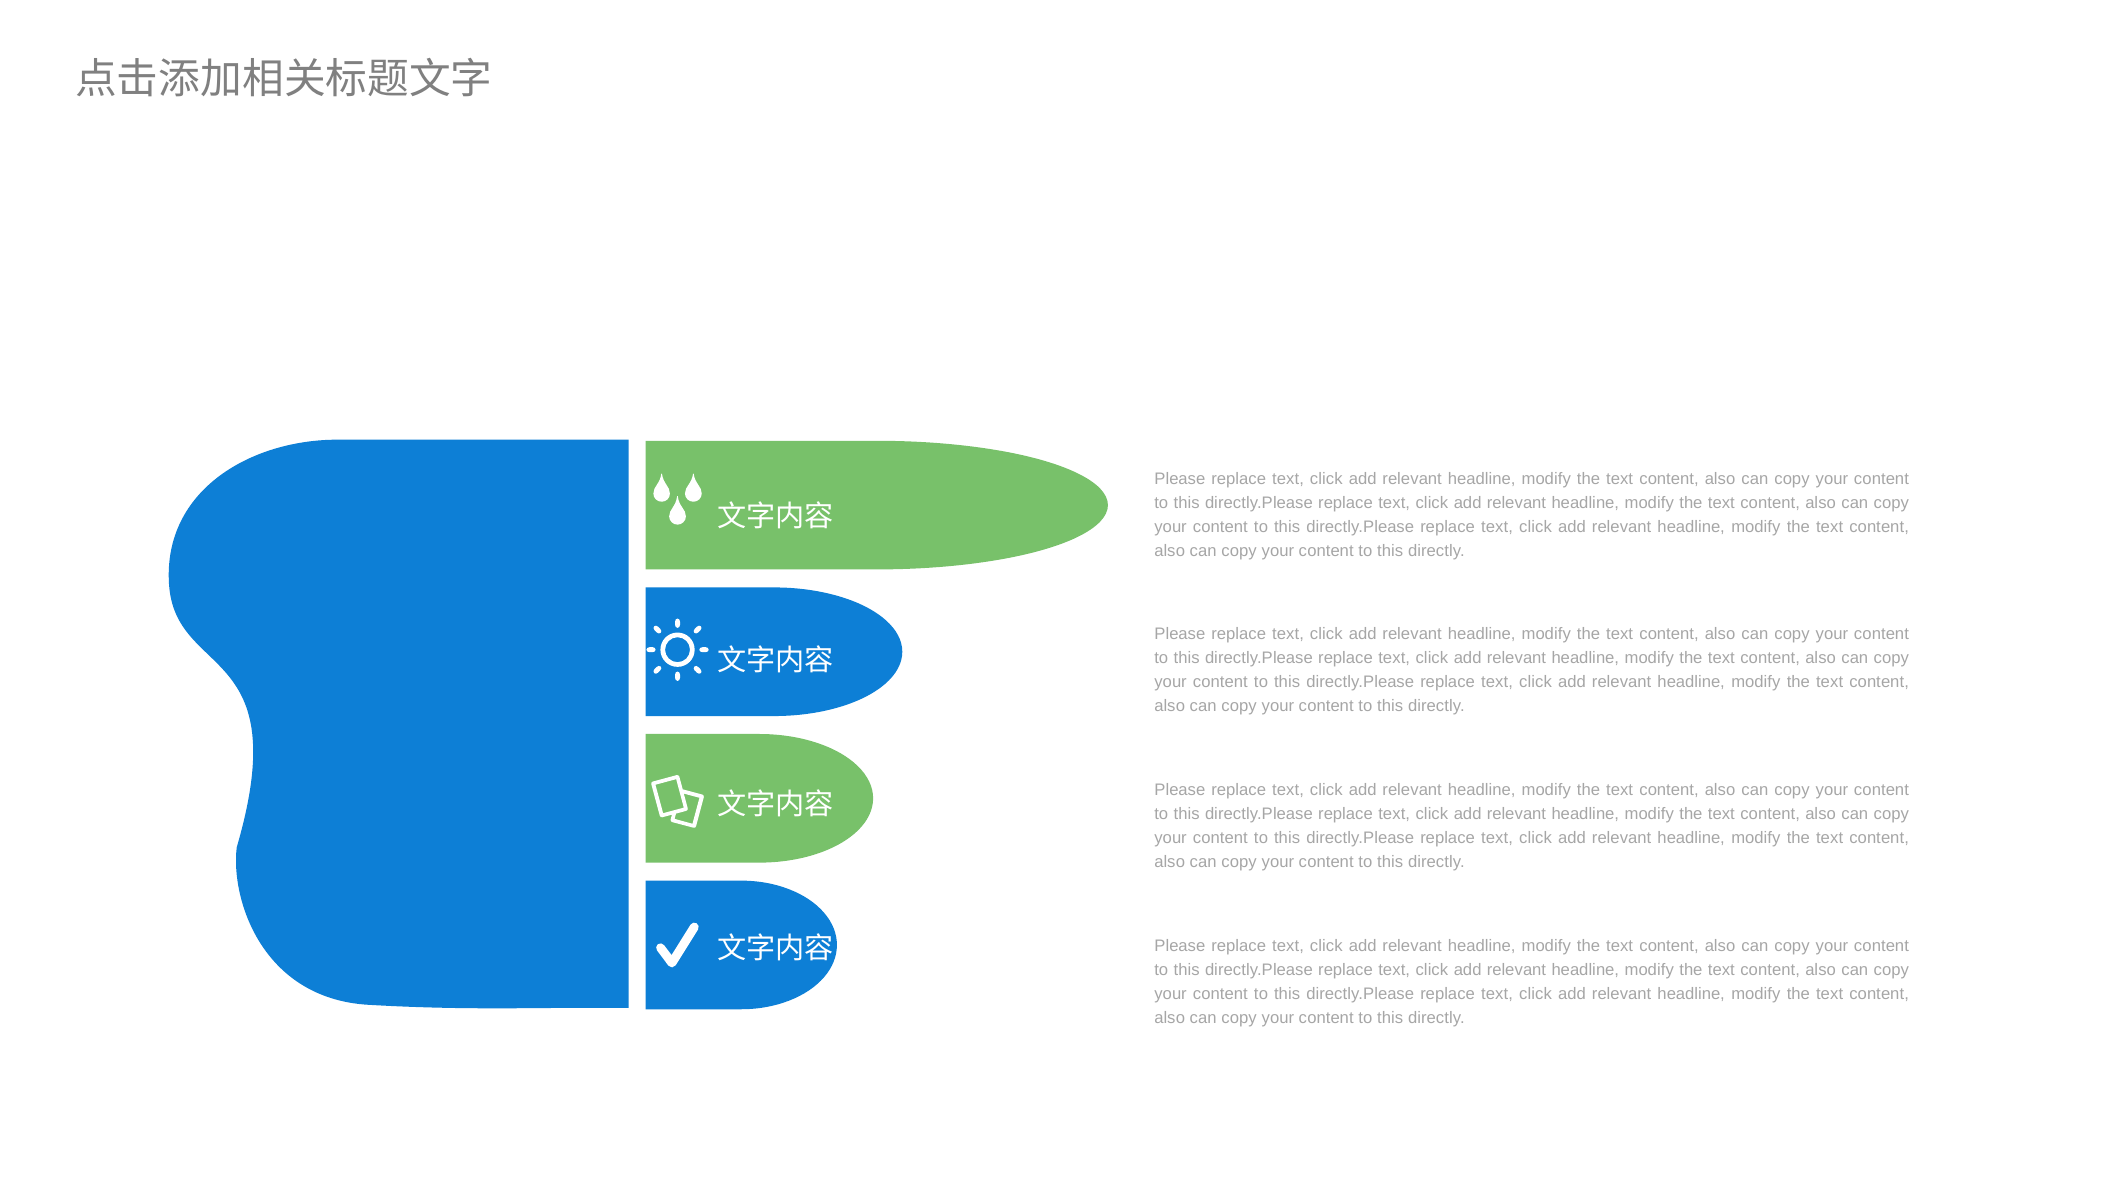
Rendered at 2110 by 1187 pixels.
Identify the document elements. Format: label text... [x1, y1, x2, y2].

text_box [167, 438, 630, 1010]
text_box Please replace text, click add relevant headline, modify the text content, also can copy your content to this directly.Please replace text, click add relevant headline, modify the text content, also can copy your content to this directly.Please replace text, click add relevant headline, modify the text content, also can copy your content to this directly. [1154, 619, 1911, 716]
text_box Please replace text, click add relevant headline, modify the text content, also can copy your content to this directly.Please replace text, click add relevant headline, modify the text content, also can copy your content to this directly.Please replace text, click add relevant headline, modify the text content, also can copy your content to this directly. [1154, 775, 1911, 871]
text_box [645, 440, 1108, 1010]
text_box Please replace text, click add relevant headline, modify the text content, also can copy your content to this directly.Please replace text, click add relevant headline, modify the text content, also can copy your content to this directly.Please replace text, click add relevant headline, modify the text content, also can copy your content to this directly. [1154, 463, 1911, 560]
text_box Please replace text, click add relevant headline, modify the text content, also can copy your content to this directly.Please replace text, click add relevant headline, modify the text content, also can copy your content to this directly.Please replace text, click add relevant headline, modify the text content, also can copy your content to this directly. [1154, 931, 1911, 1027]
text_box 点击添加相关标题文字 [59, 44, 563, 107]
